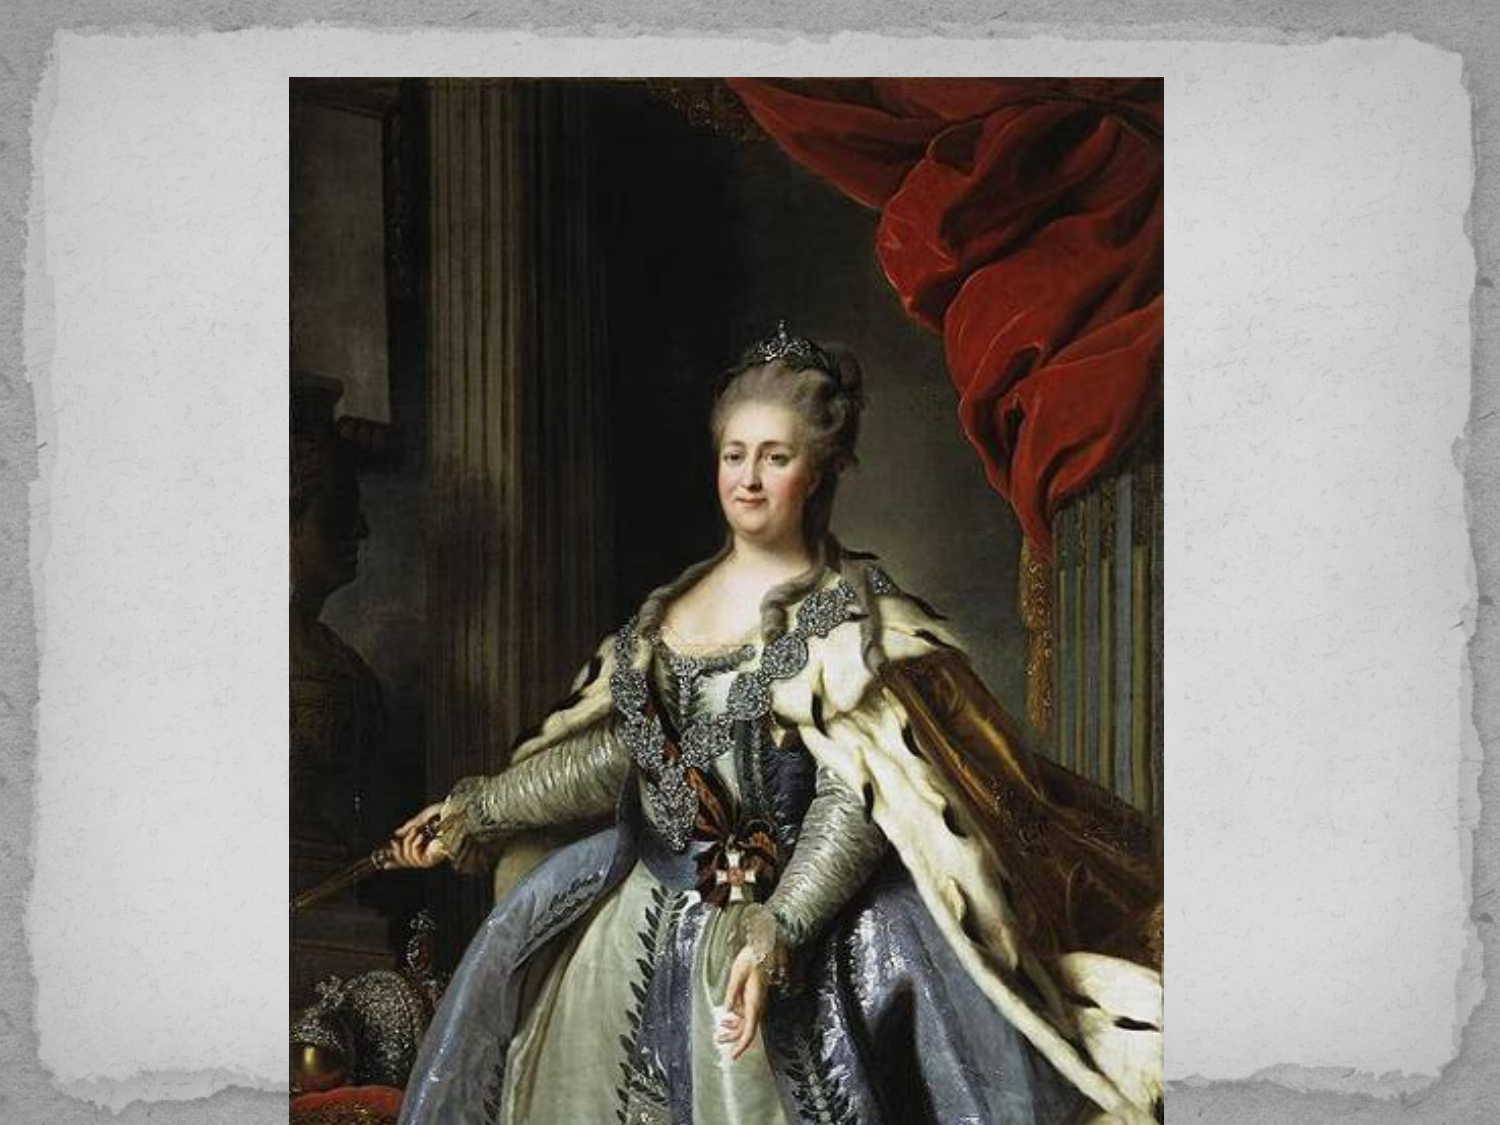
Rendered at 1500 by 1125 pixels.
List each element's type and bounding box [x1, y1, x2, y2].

list [292, 80, 1160, 1125]
